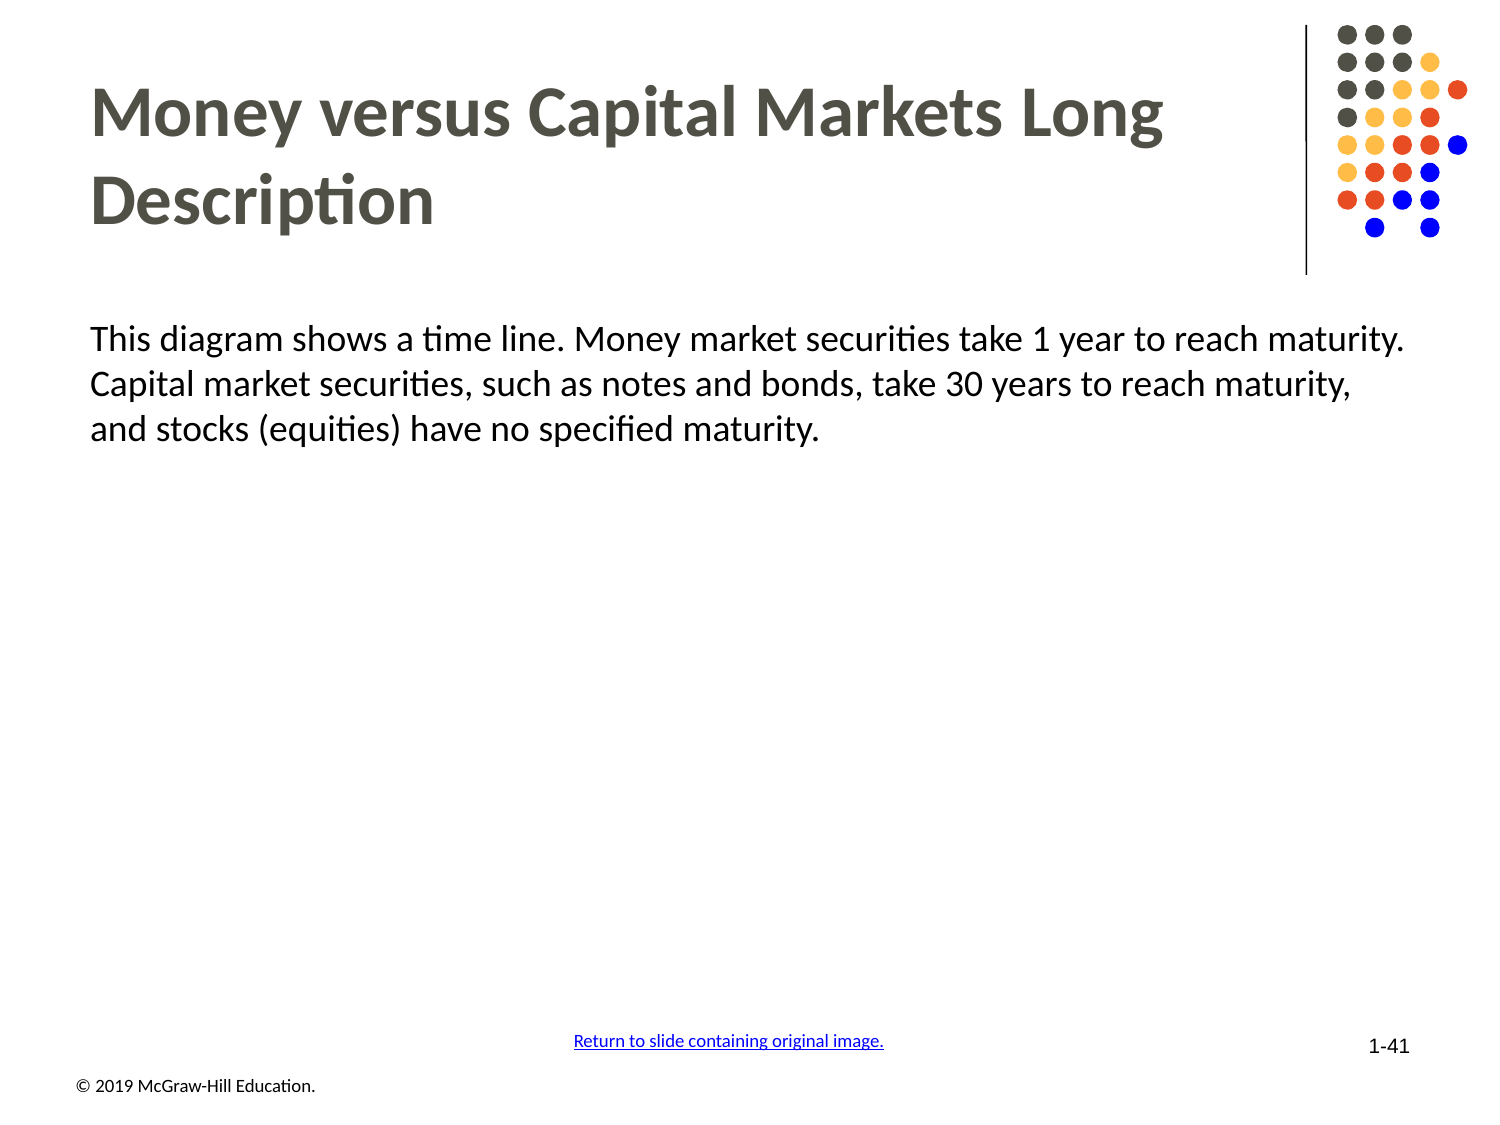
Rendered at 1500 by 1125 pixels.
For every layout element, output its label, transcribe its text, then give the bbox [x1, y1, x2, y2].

title Money versus Capital Markets Long Description [75, 47, 1313, 247]
list This diagram shows a time line. Money market securities take 1 year to reach maturity. Capital market securities, such as notes and bonds, take 30 years to reach maturity, and stocks (equities) have no specified maturity. [75, 306, 1425, 503]
slide_number 1-41 [1074, 1025, 1425, 1100]
list Return to slide containing original image. [526, 1021, 932, 1075]
